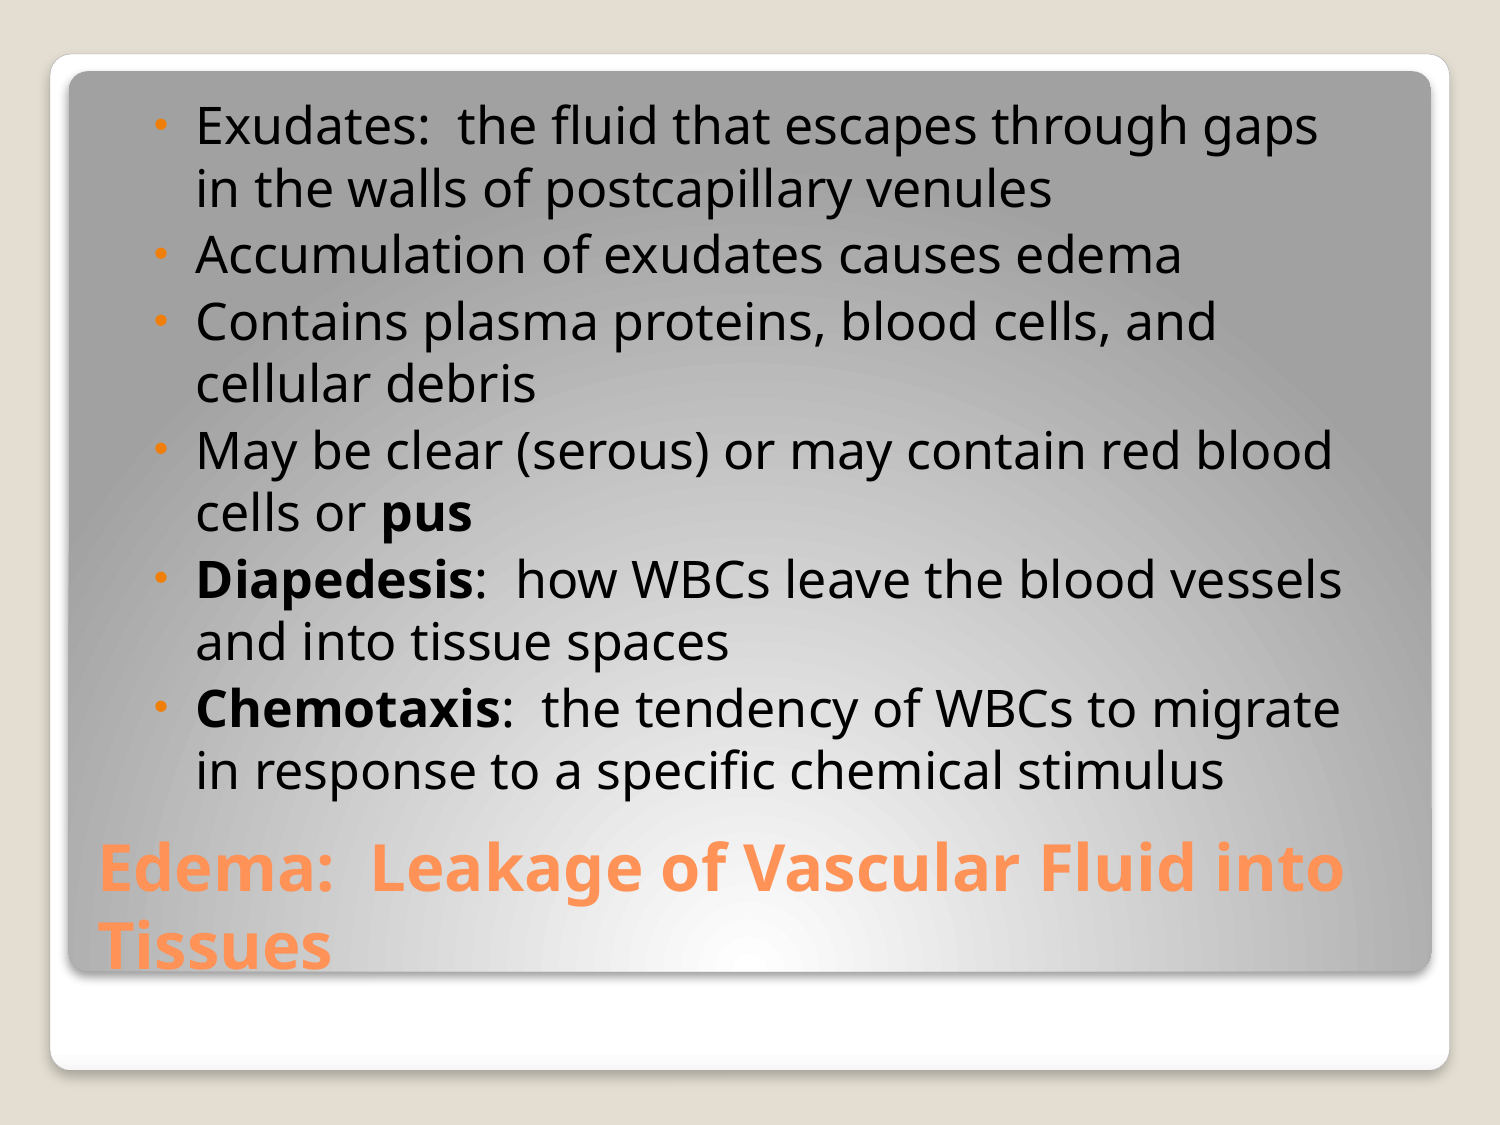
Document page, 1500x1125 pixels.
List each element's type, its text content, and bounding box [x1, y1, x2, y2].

title Edema: Leakage of Vascular Fluid into Tissues [82, 817, 1425, 990]
list Exudates: the fluid that escapes through gaps in the walls of postcapillary venules Accumulation of exudates causes edema Contains plasma proteins, blood cells, and cellular debris May be clear (serous) or may contain red blood cells or pus Diapedesis: how WBCs leave the blood vessels and into tissue spaces Chemotaxis: the tendency of WBCs to migrate in response to a specific chemical stimulus [123, 78, 1376, 823]
